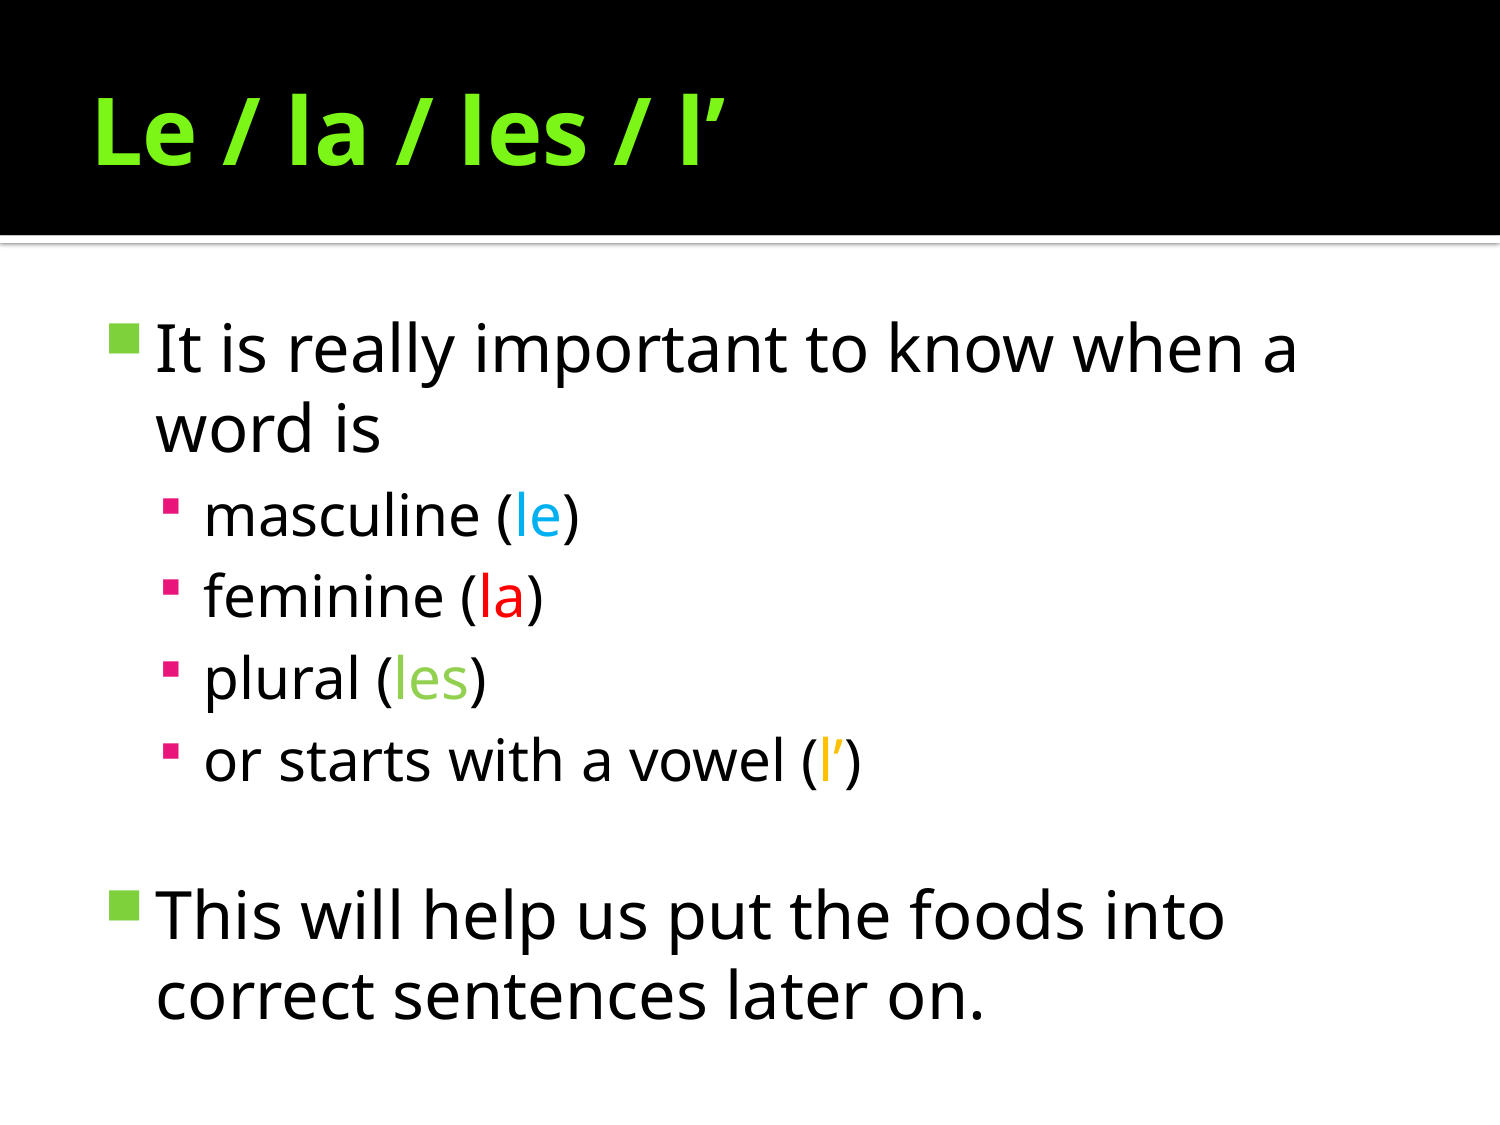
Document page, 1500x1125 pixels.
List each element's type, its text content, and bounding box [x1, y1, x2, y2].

list It is really important to know when a word is masculine (le) feminine (la) plural (les) or starts with a vowel (l’) This will help us put the foods into correct sentences later on. [74, 290, 1426, 1051]
title Le / la / les / l’ [75, 25, 1425, 231]
